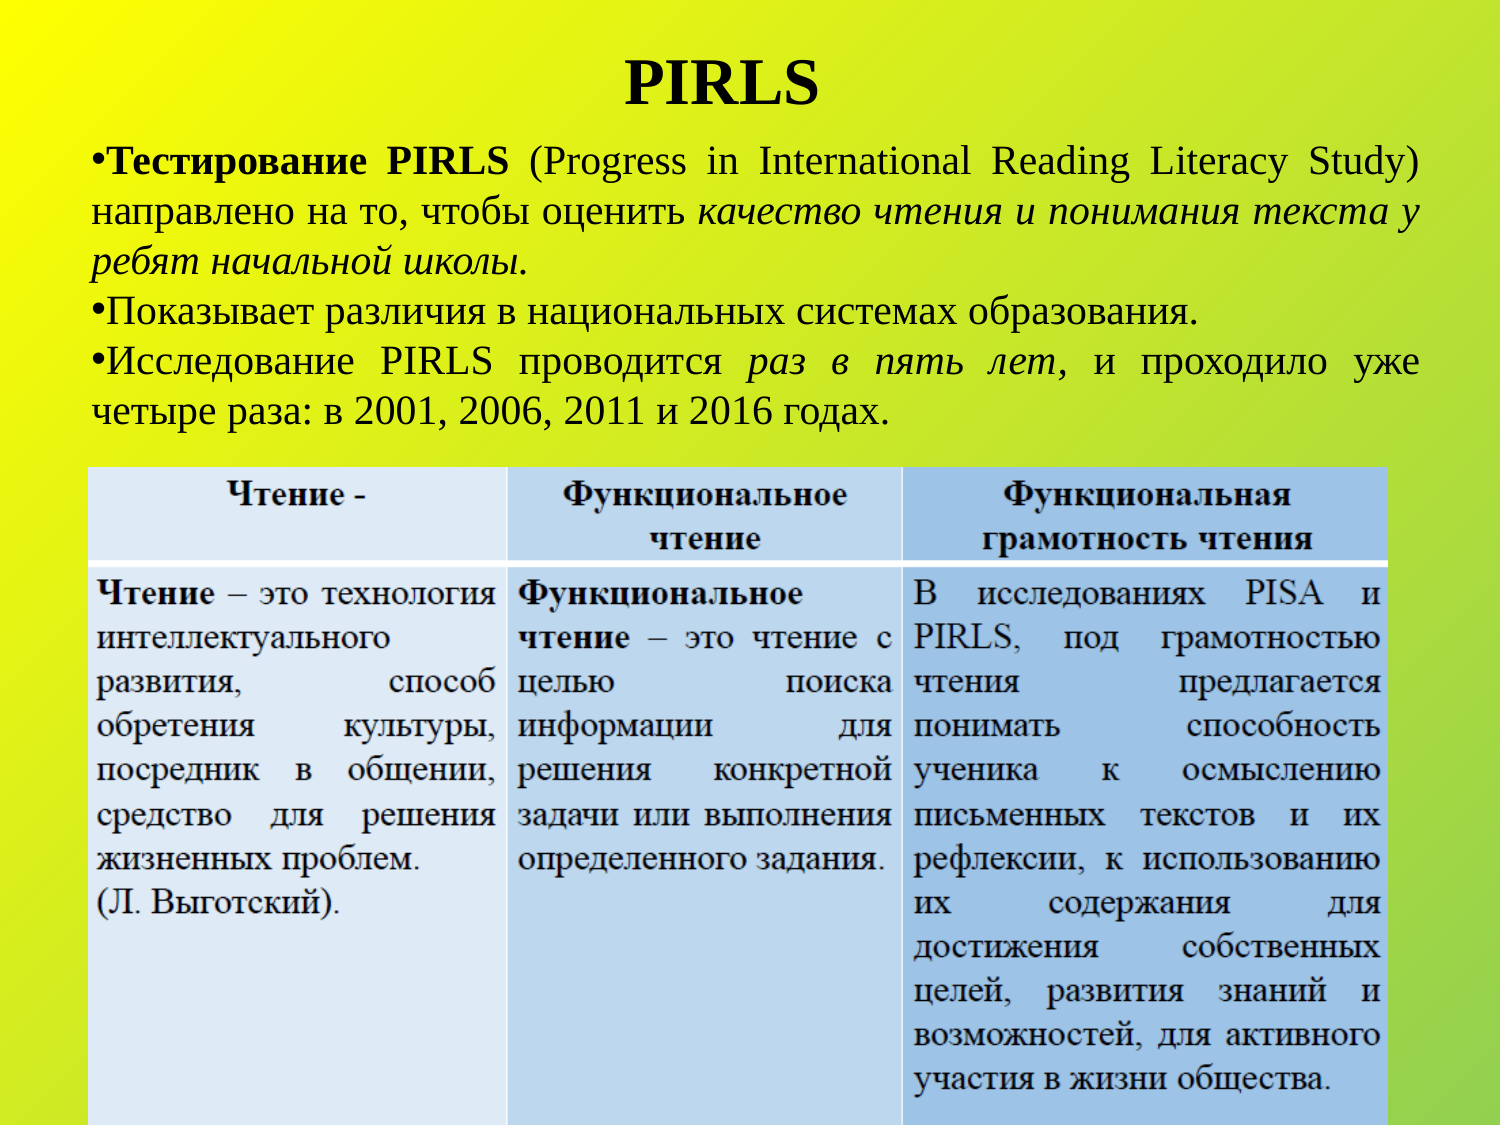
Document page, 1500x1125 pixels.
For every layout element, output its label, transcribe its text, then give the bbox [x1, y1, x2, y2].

text_box PIRLS [609, 30, 836, 126]
picture [88, 467, 1389, 1125]
text_box Тестирование PIRLS (Progress in International Reading Literacy Study) направлено на то, чтобы оценить качество чтения и понимания текста у ребят начальной школы. Показывает различия в национальных системах образования. Исследование PIRLS проводится раз в пять лет, и проходило уже четыре раза: в 2001, 2006, 2011 и 2016 годах. [76, 125, 1436, 486]
